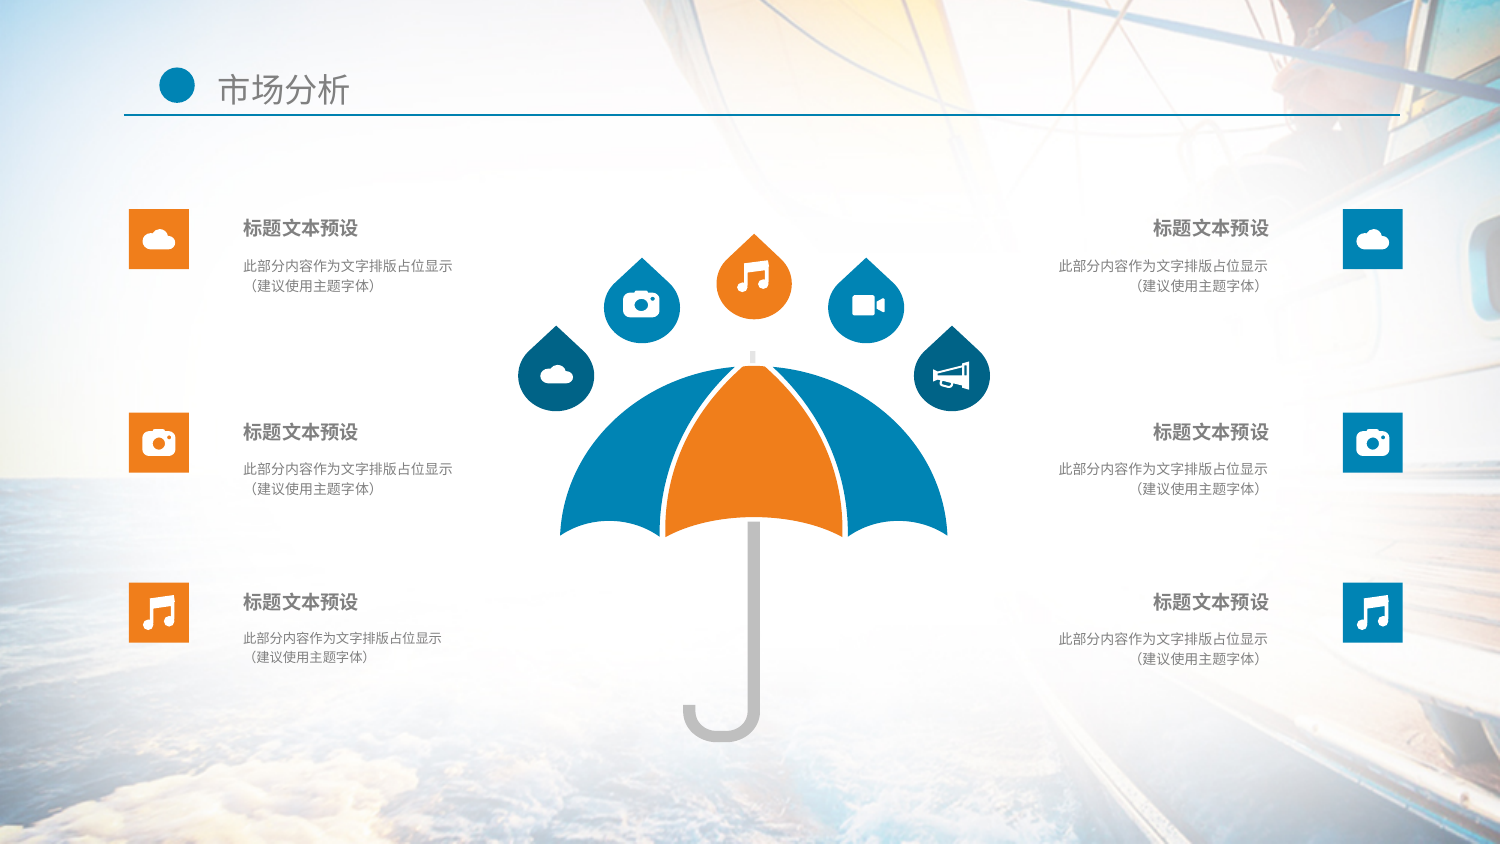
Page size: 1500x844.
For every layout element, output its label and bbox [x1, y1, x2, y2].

text_box [128, 208, 479, 686]
text_box [517, 233, 991, 743]
picture [0, 0, 1500, 844]
text_box [1025, 208, 1404, 689]
